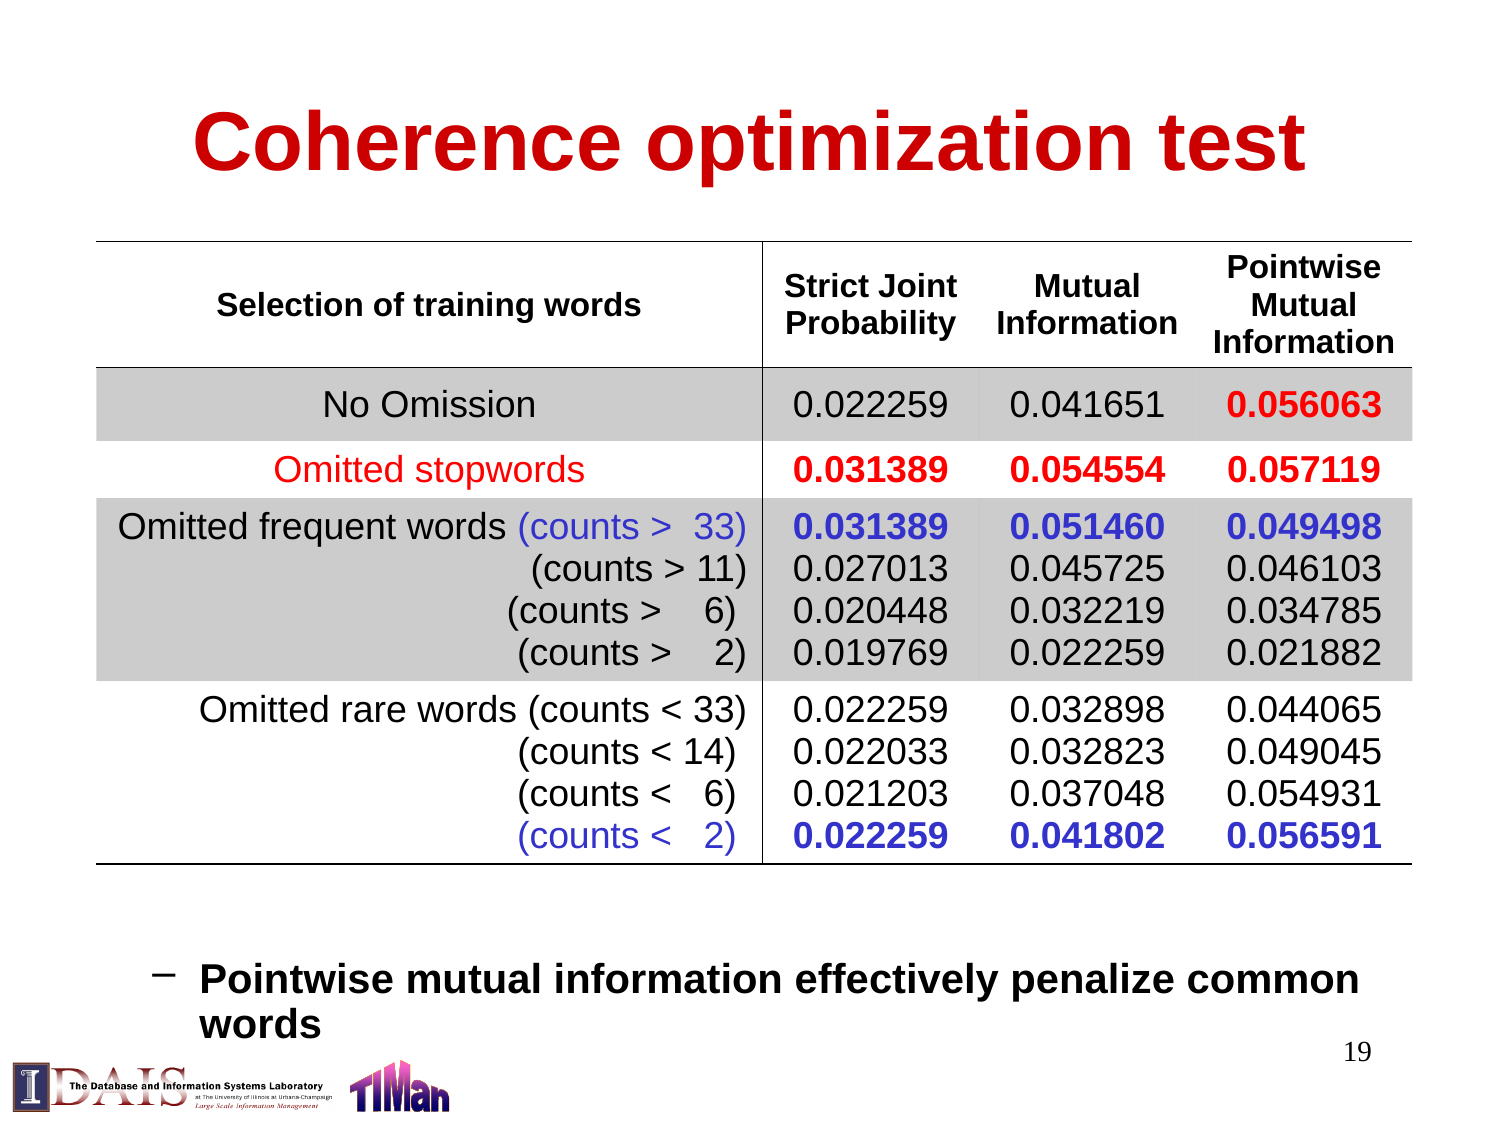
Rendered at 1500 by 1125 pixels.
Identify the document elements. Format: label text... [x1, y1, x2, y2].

title Coherence optimization test [0, 49, 1500, 226]
table_cell 0.022259 0.022033 0.021203 0.022259 [763, 681, 979, 863]
table_header Mutual Information [979, 242, 1196, 367]
table_cell 0.032898 0.032823 0.037048 0.041802 [979, 681, 1196, 863]
table_header Pointwise Mutual Information [1196, 242, 1412, 367]
list Pointwise mutual information effectively penalize common words [62, 187, 1451, 1001]
table_cell 0.041651 [979, 368, 1196, 441]
table_cell Omitted frequent words (counts > 33) (counts > 11) (counts > 6) (counts > 2) [96, 498, 762, 681]
table_cell Omitted rare words (counts < 33) (counts < 14) (counts < 6) (counts < 2) [96, 681, 762, 863]
table_cell 0.044065 0.049045 0.054931 0.056591 [1196, 681, 1412, 863]
table_header Selection of training words [96, 242, 762, 367]
table_cell 0.022259 [763, 368, 979, 441]
table_cell 0.031389 0.027013 0.020448 0.019769 [763, 498, 979, 681]
table_cell 0.054554 [979, 441, 1196, 498]
table_cell No Omission [96, 368, 762, 441]
table_cell 0.031389 [763, 441, 979, 498]
slide_number 19 [1074, 1024, 1388, 1101]
table_cell 0.056063 [1196, 368, 1412, 441]
table_cell Omitted stopwords [96, 441, 762, 498]
table_header Strict Joint Probability [763, 242, 979, 367]
table_cell 0.057119 [1196, 441, 1412, 498]
picture [12, 1062, 338, 1113]
table_cell 0.051460 0.045725 0.032219 0.022259 [979, 498, 1196, 681]
table_cell 0.049498 0.046103 0.034785 0.021882 [1196, 498, 1412, 681]
